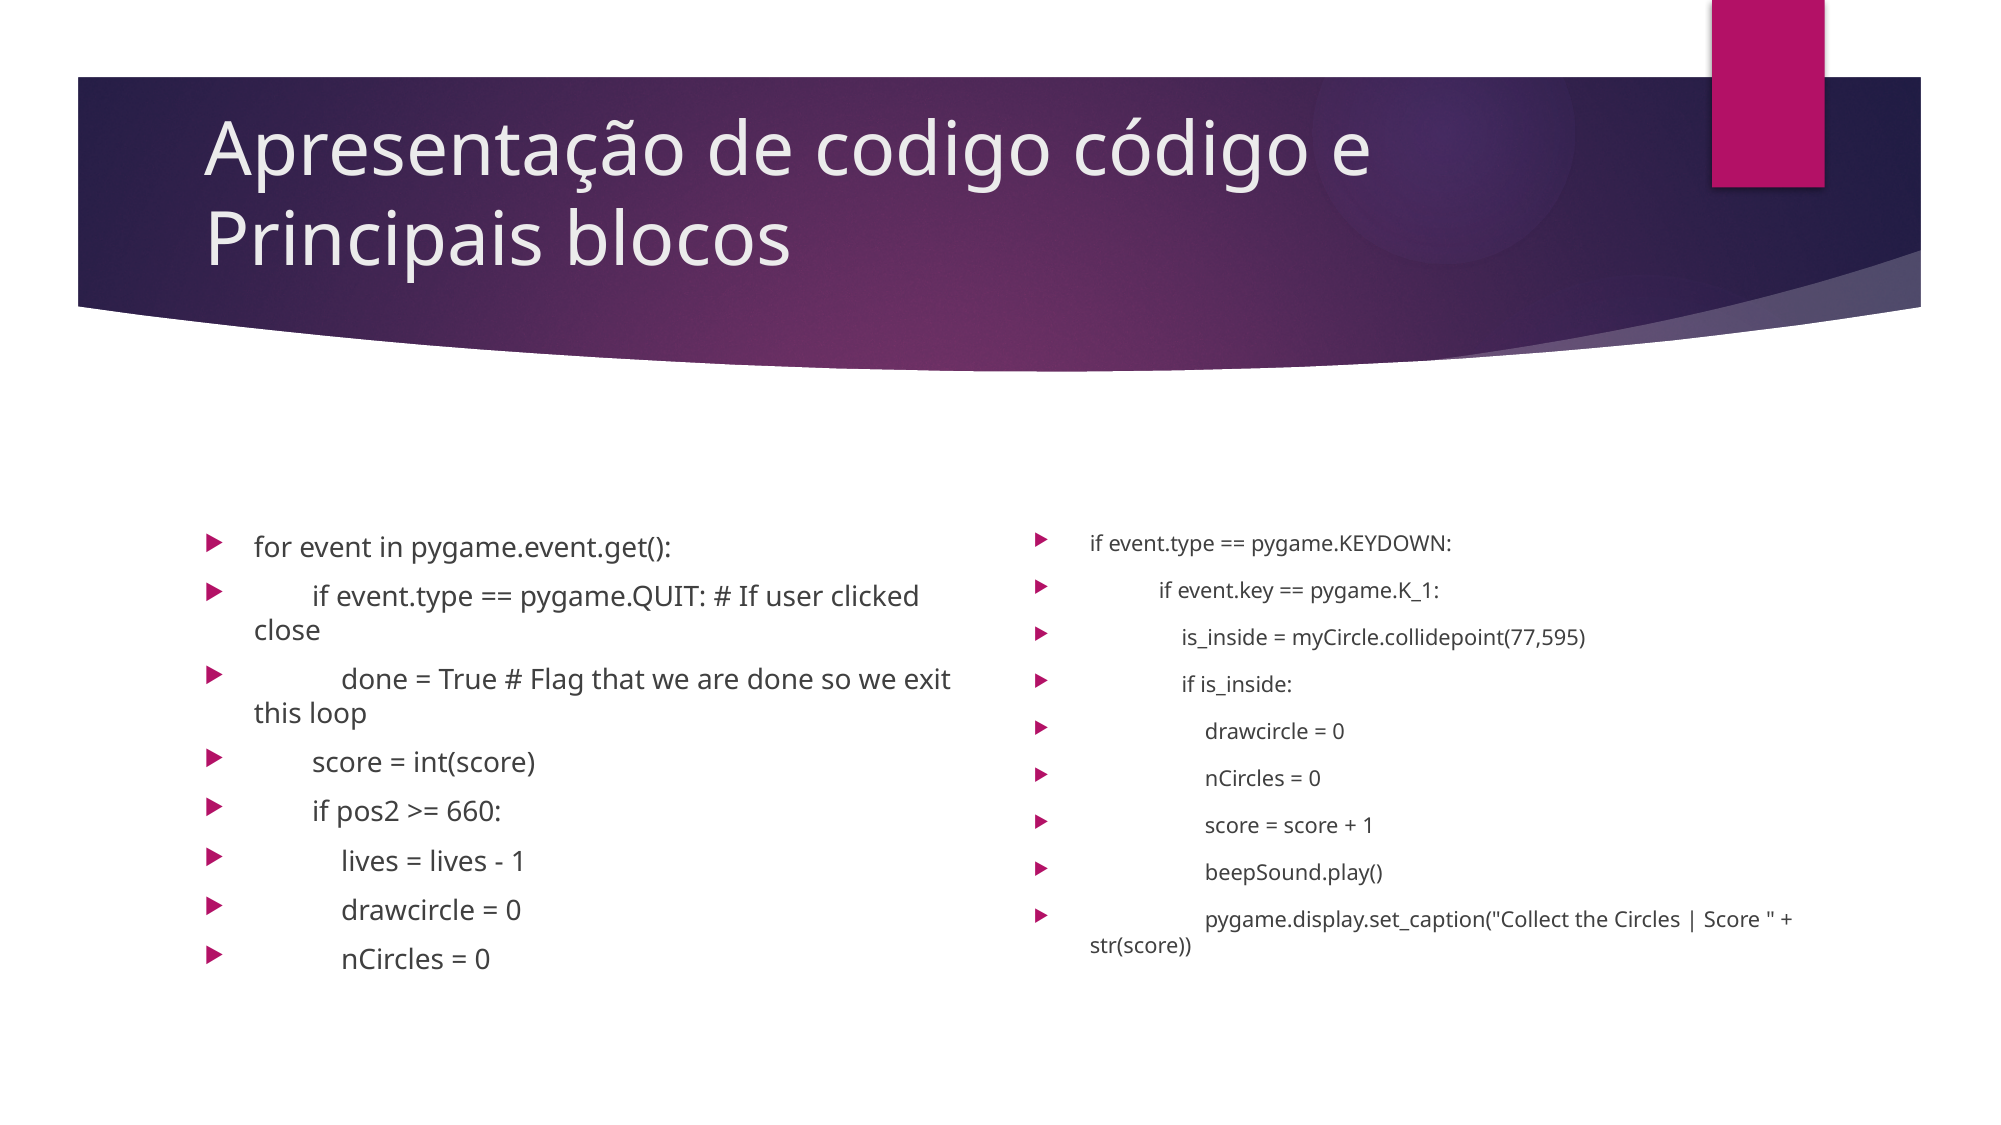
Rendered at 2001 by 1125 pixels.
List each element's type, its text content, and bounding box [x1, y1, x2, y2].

title Apresentação de codigo código e Principais blocos [189, 106, 1627, 274]
list for event in pygame.event.get(): if event.type == pygame.QUIT: # If user clicked close done = True # Flag that we are done so we exit this loop score = int(score) if pos2 >= 660: lives = lives - 1 drawcircle = 0 nCircles = 0 [189, 521, 981, 988]
list if event.type == pygame.KEYDOWN: if event.key == pygame.K_1: is_inside = myCircle.collidepoint(77,595) if is_inside: drawcircle = 0 nCircles = 0 score = score + 1 beepSound.play() pygame.display.set_caption("Collect the Circles | Score " + str(score)) [1018, 521, 1810, 988]
